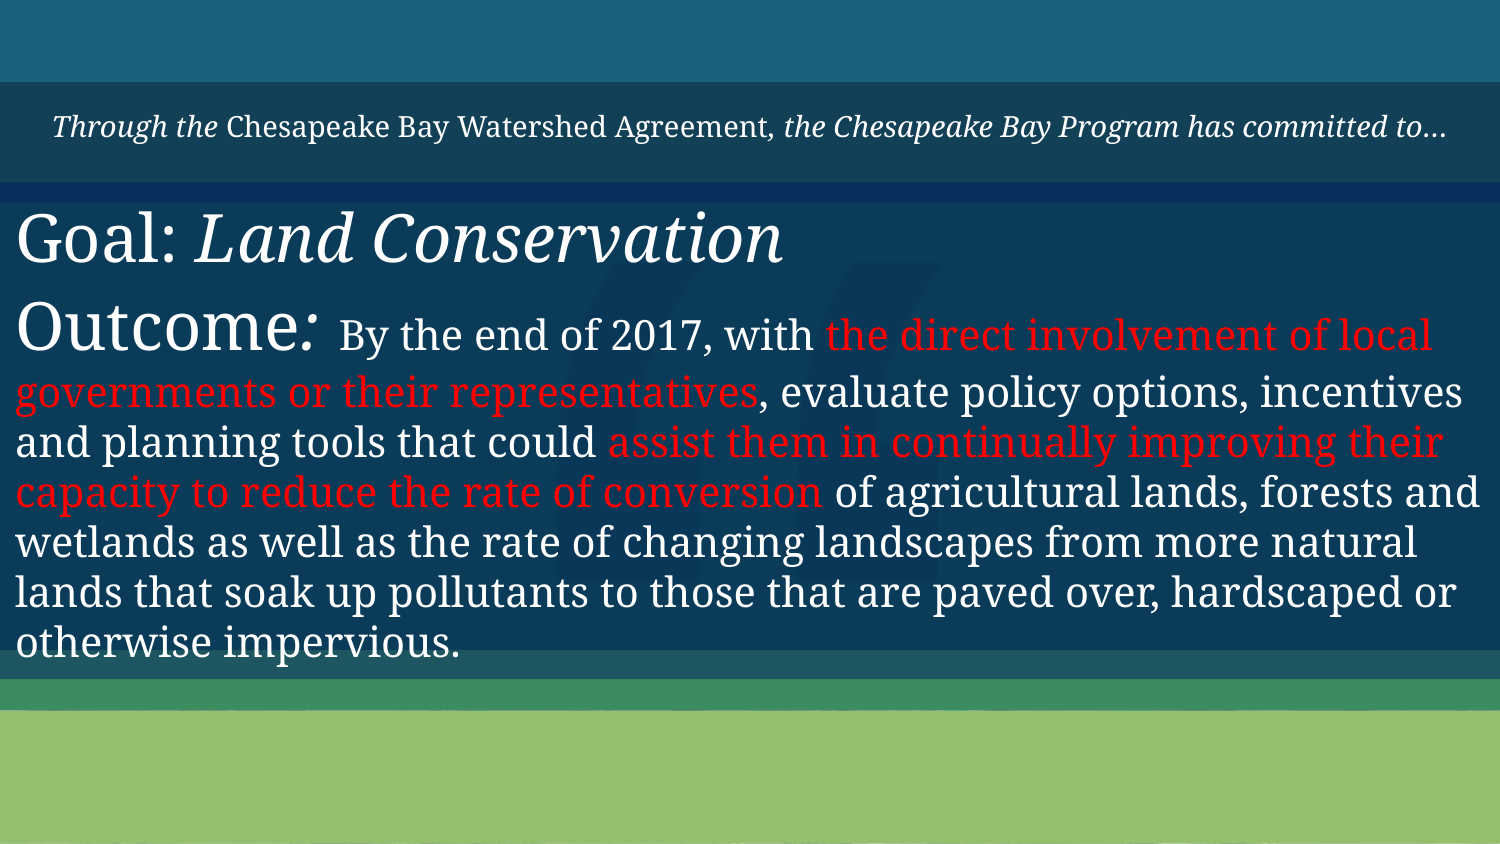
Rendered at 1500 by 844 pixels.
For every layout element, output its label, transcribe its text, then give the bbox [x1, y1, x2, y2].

list Goal: Land Conservation Outcome: By the end of 2017, with the direct involvement of local governments or their representatives, evaluate policy options, incentives and planning tools that could assist them in continually improving their capacity to reduce the rate of conversion of agricultural lands, forests and wetlands as well as the rate of changing landscapes from more natural lands that soak up pollutants to those that are paved over, hardscaped or otherwise impervious. [0, 182, 1500, 680]
text_box Through the Chesapeake Bay Watershed Agreement, the Chesapeake Bay Program has committed to… [0, 100, 1500, 151]
